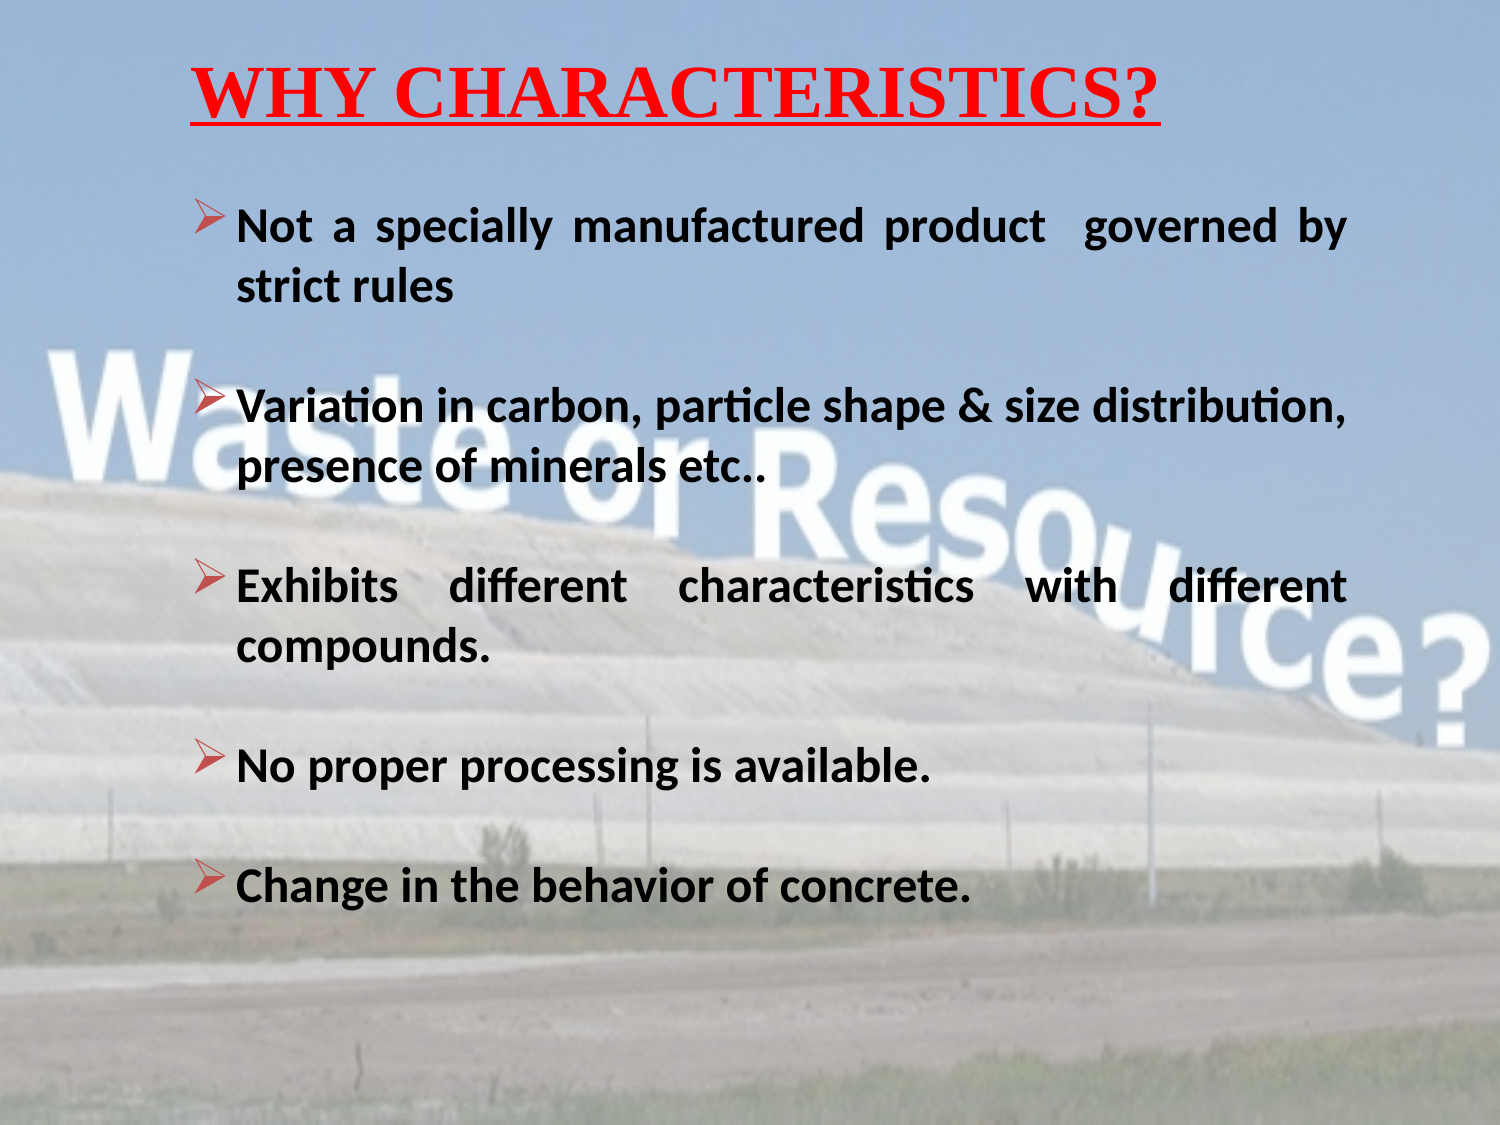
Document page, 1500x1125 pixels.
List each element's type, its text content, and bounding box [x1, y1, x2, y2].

text_box WHY CHARACTERISTICS? Not a specially manufactured product governed by strict rules Variation in carbon, particle shape & size distribution, presence of minerals etc.. Exhibits different characteristics with different compounds. No proper processing is available. Change in the behavior of concrete. [175, 35, 1364, 920]
